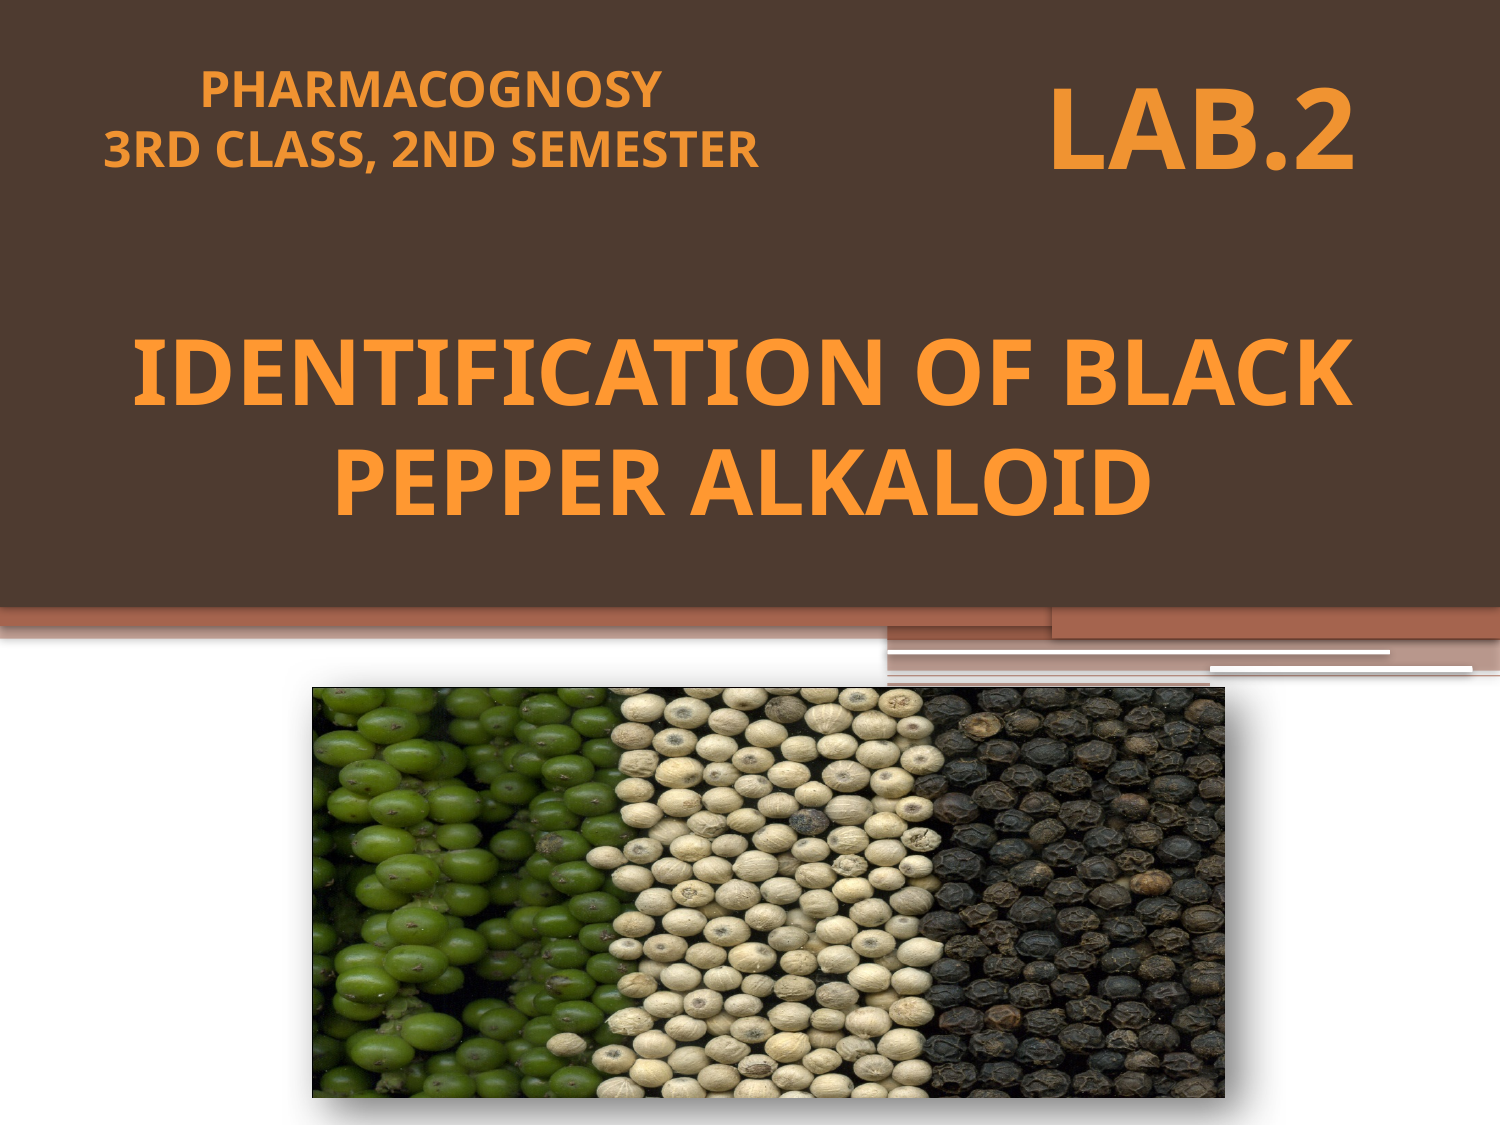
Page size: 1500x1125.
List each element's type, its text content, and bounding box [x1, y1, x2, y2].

text_box Lab.2 [962, 49, 1450, 200]
title Identification of Black pepper alkaloid [50, 299, 1438, 542]
text_box Pharmacognosy 3rd Class, 2nd Semester [0, 49, 850, 185]
picture [312, 687, 1226, 1098]
